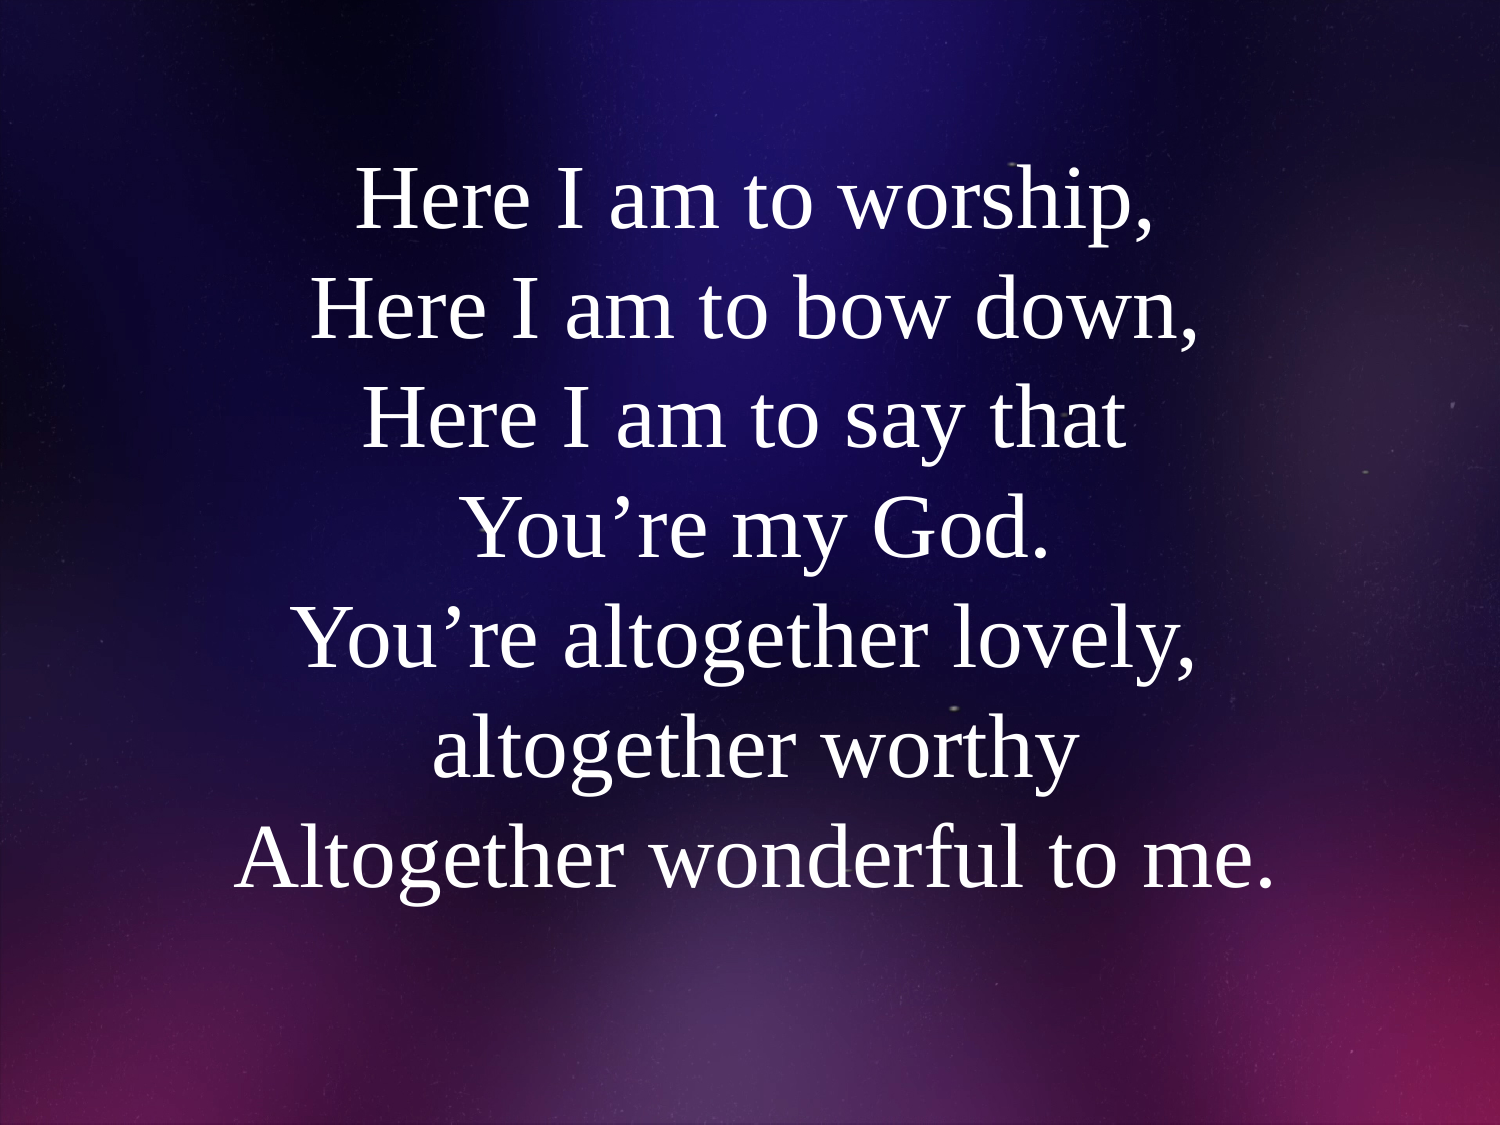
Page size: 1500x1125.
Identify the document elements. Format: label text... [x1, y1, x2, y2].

title Here I am to worship, Here I am to bow down, Here I am to say that You’re my God. You’re altogether lovely, altogether worthy Altogether wonderful to me. [50, 537, 1463, 725]
picture [0, 0, 1500, 1125]
